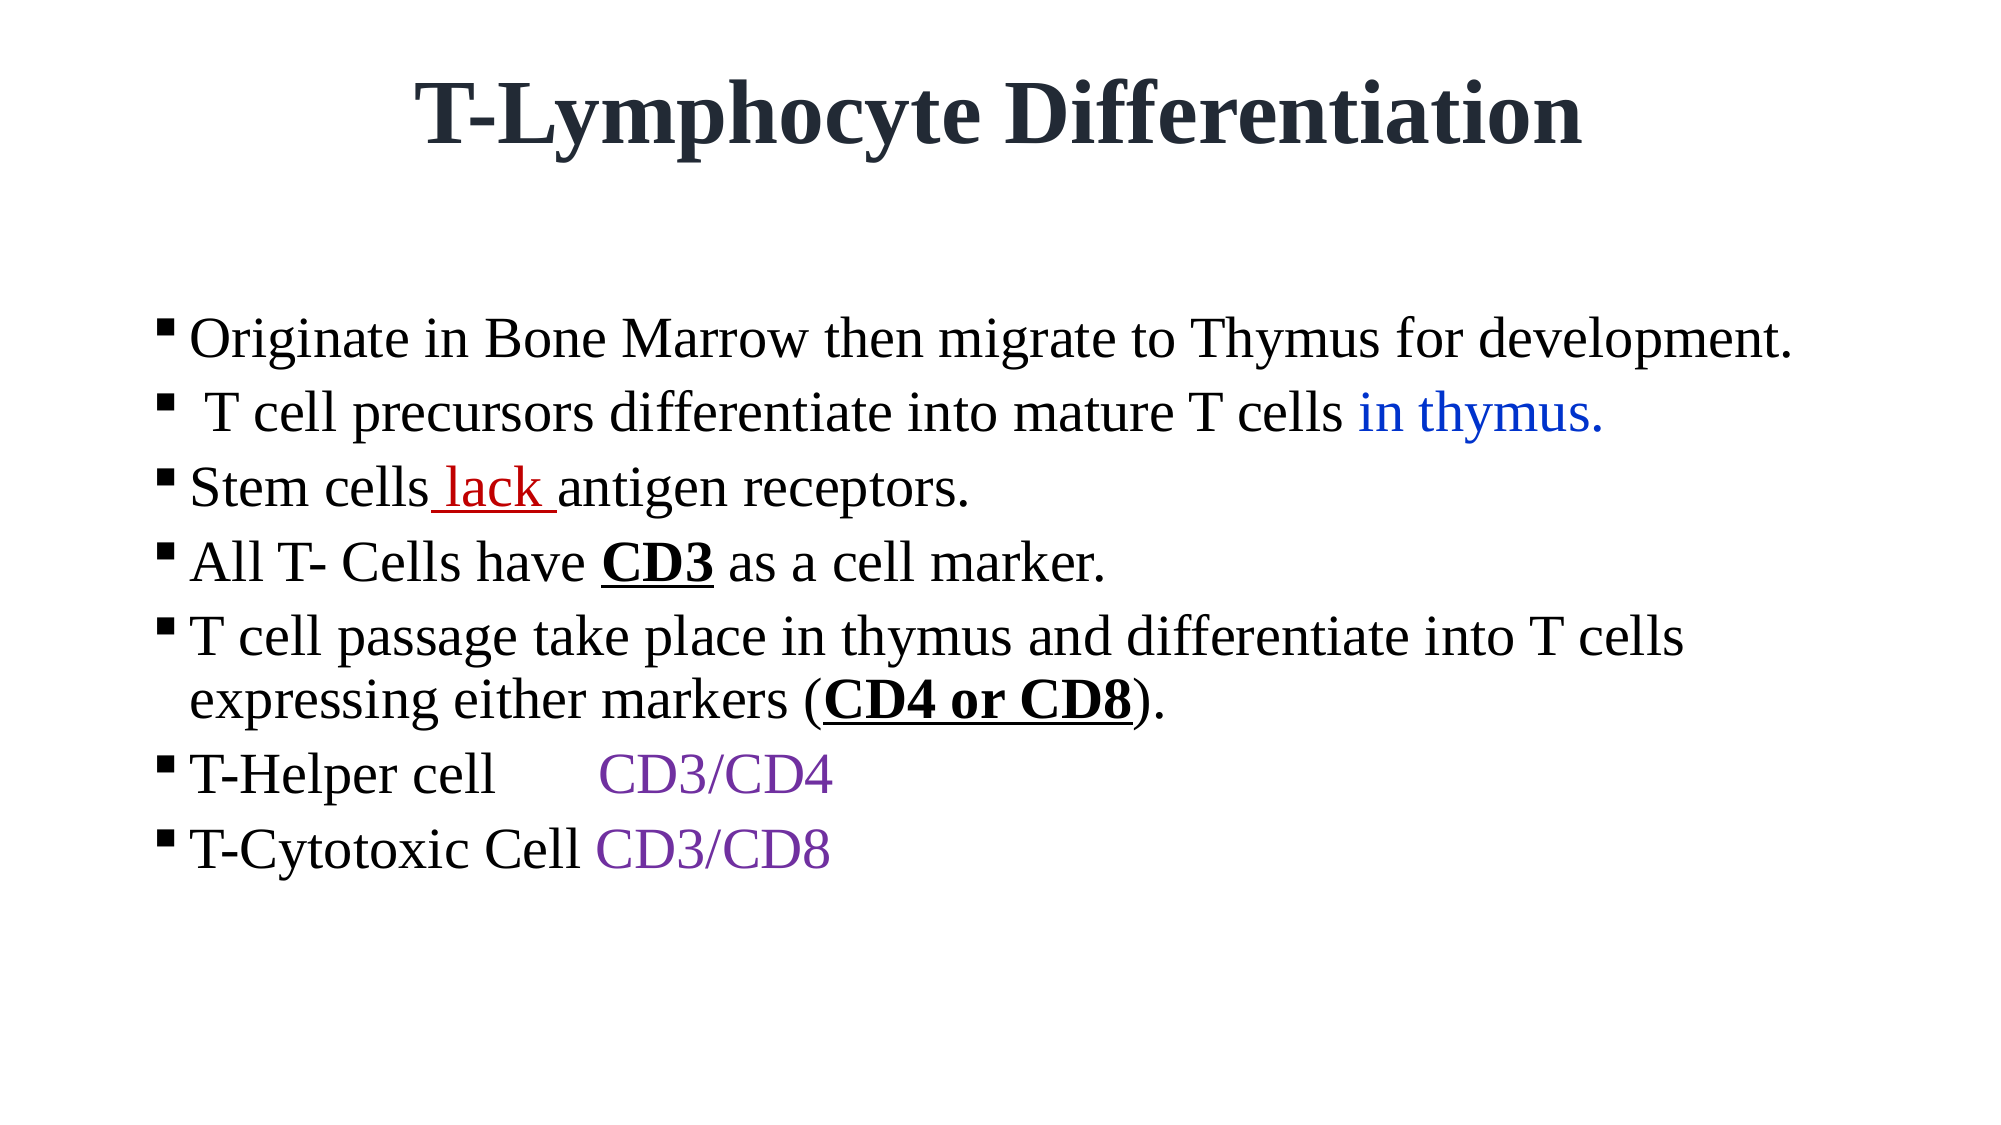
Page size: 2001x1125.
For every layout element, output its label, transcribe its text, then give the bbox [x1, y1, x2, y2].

title T-Lymphocyte Differentiation [137, 59, 1863, 278]
list Originate in Bone Marrow then migrate to Thymus for development. T cell precursors differentiate into mature T cells in thymus. Stem cells lack antigen receptors. All T- Cells have CD3 as a cell marker. T cell passage take place in thymus and differentiate into T cells expressing either markers (CD4 or CD8). T-Helper cell CD3/CD4 T-Cytotoxic Cell CD3/CD8 [137, 299, 1863, 1014]
